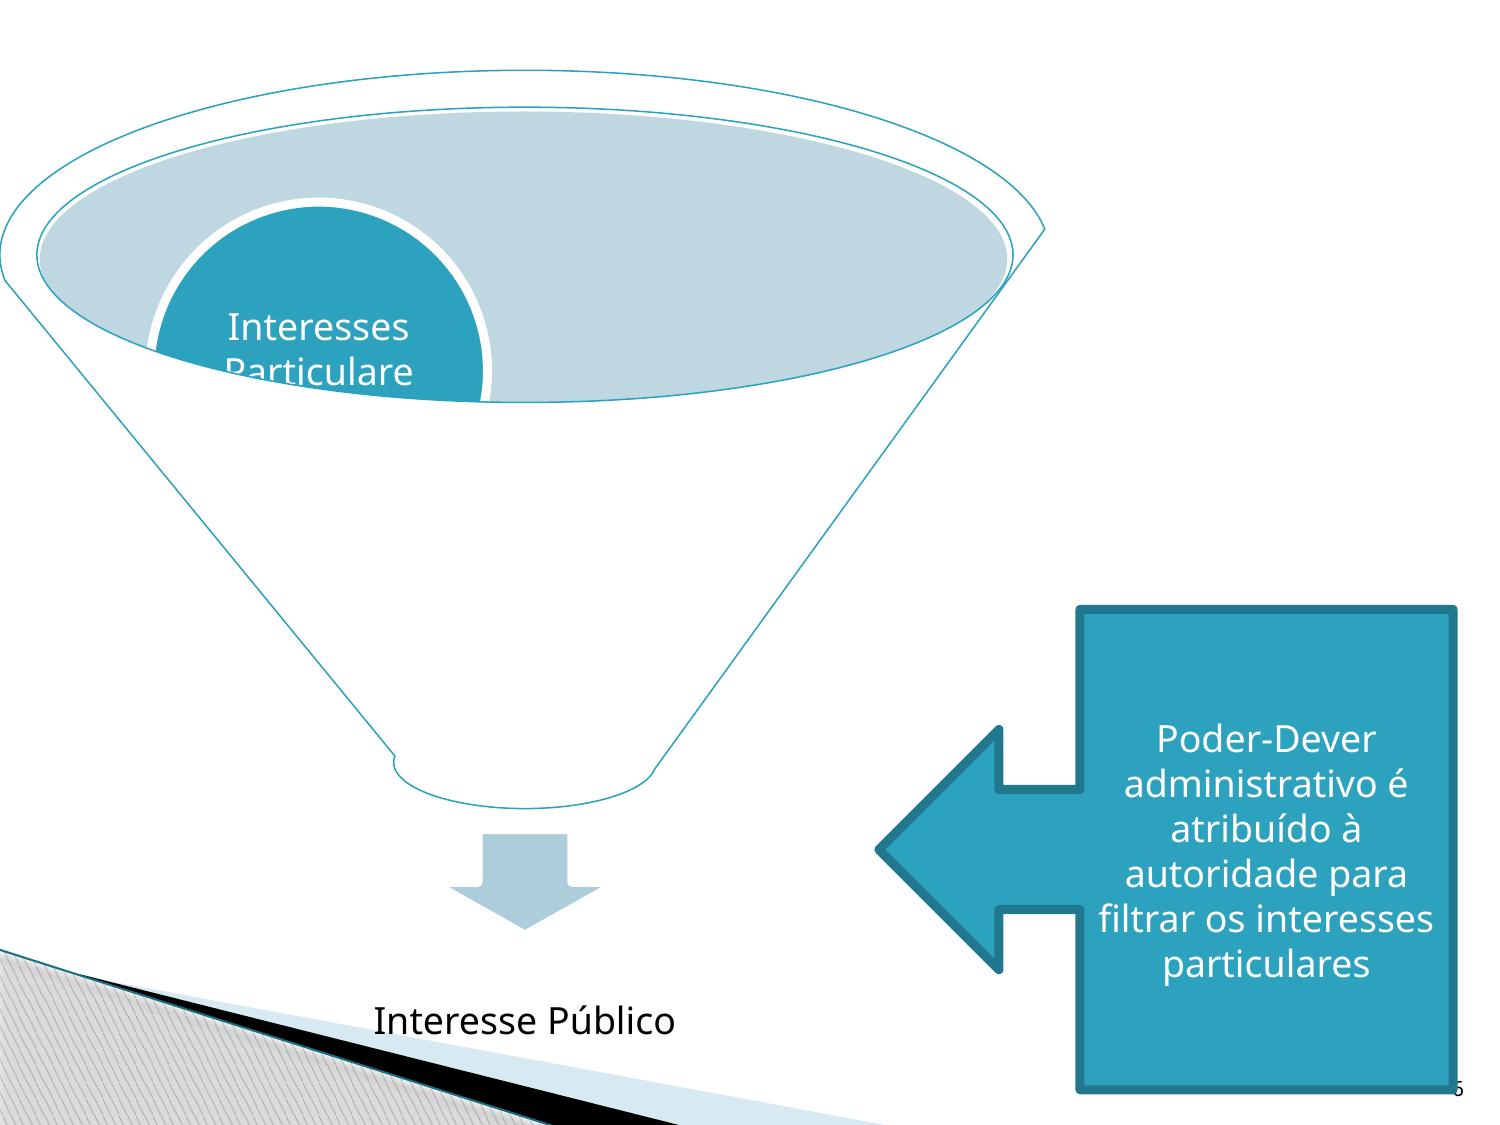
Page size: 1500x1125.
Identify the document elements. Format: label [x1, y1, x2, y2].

list [0, 70, 1500, 1125]
